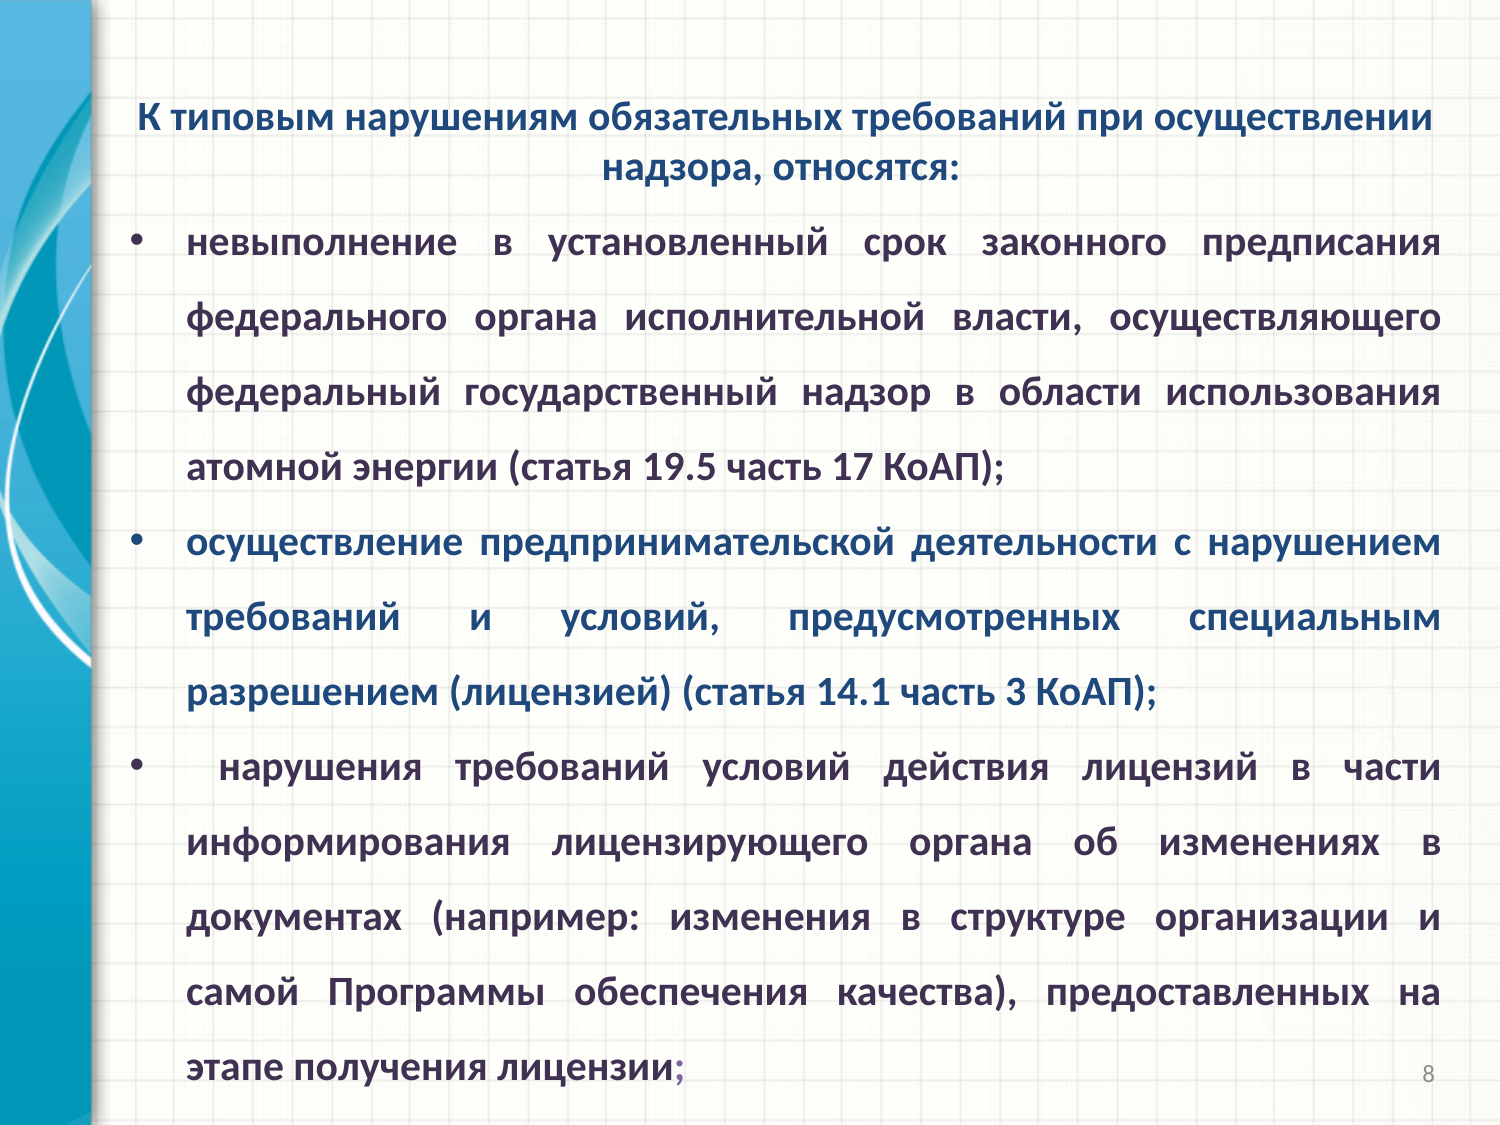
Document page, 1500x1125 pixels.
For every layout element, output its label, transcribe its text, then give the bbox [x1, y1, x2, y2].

slide_number 8 [1100, 1097, 1450, 1103]
picture [0, 0, 1500, 1125]
text_box К типовым нарушениям обязательных требований при осуществлении надзора, относятся: невыполнение в установленный срок законного предписания федерального органа исполнительной власти, осуществляющего федеральный государственный надзор в области использования атомной энергии (статья 19.5 часть 17 КоАП); осуществление предпринимательской деятельности с нарушением требований и условий, предусмотренных специальным разрешением (лицензией) (статья 14.1 часть 3 КоАП); нарушения требований условий действия лицензий в части информирования лицензирующего органа об изменениях в документах (например: изменения в структуре организации и самой Программы обеспечения качества), предоставленных на этапе получения лицензии; [114, 81, 1457, 1097]
